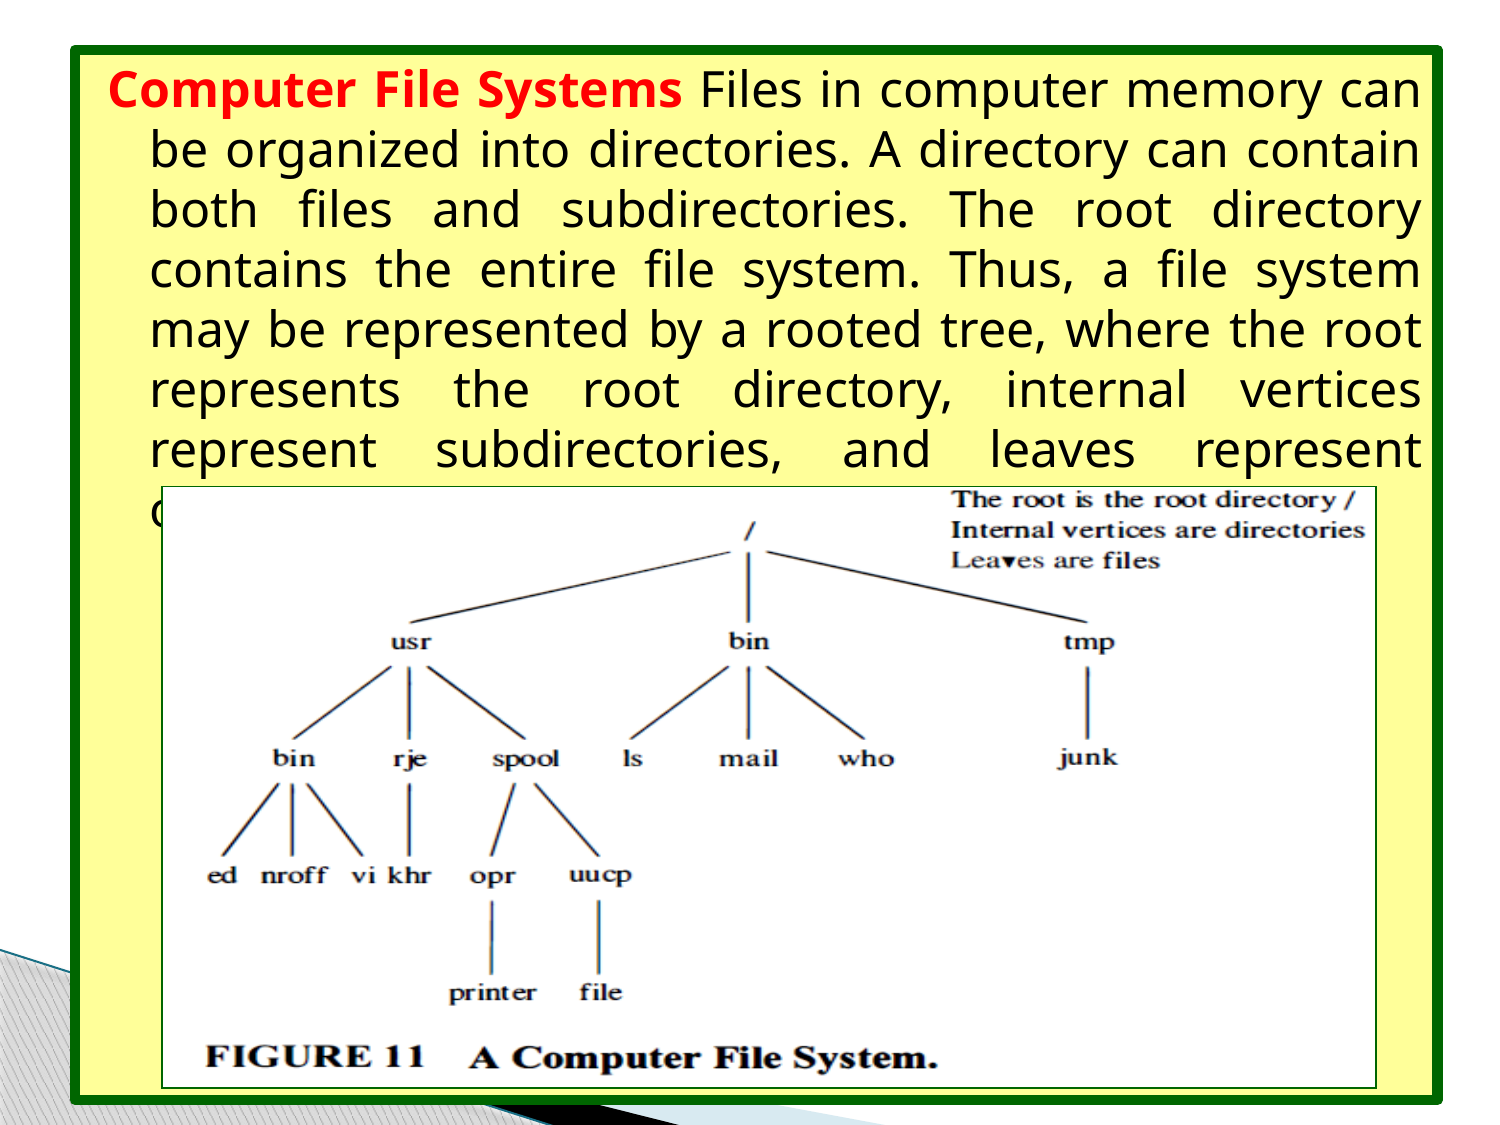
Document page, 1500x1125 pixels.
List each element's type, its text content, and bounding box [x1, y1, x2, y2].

list Computer File Systems Files in computer memory can be organized into directories. A directory can contain both files and subdirectories. The root directory contains the entire file system. Thus, a file system may be represented by a rooted tree, where the root represents the root directory, internal vertices represent subdirectories, and leaves represent ordinary files or empty directories. [75, 50, 1438, 1100]
picture [162, 487, 1376, 1088]
